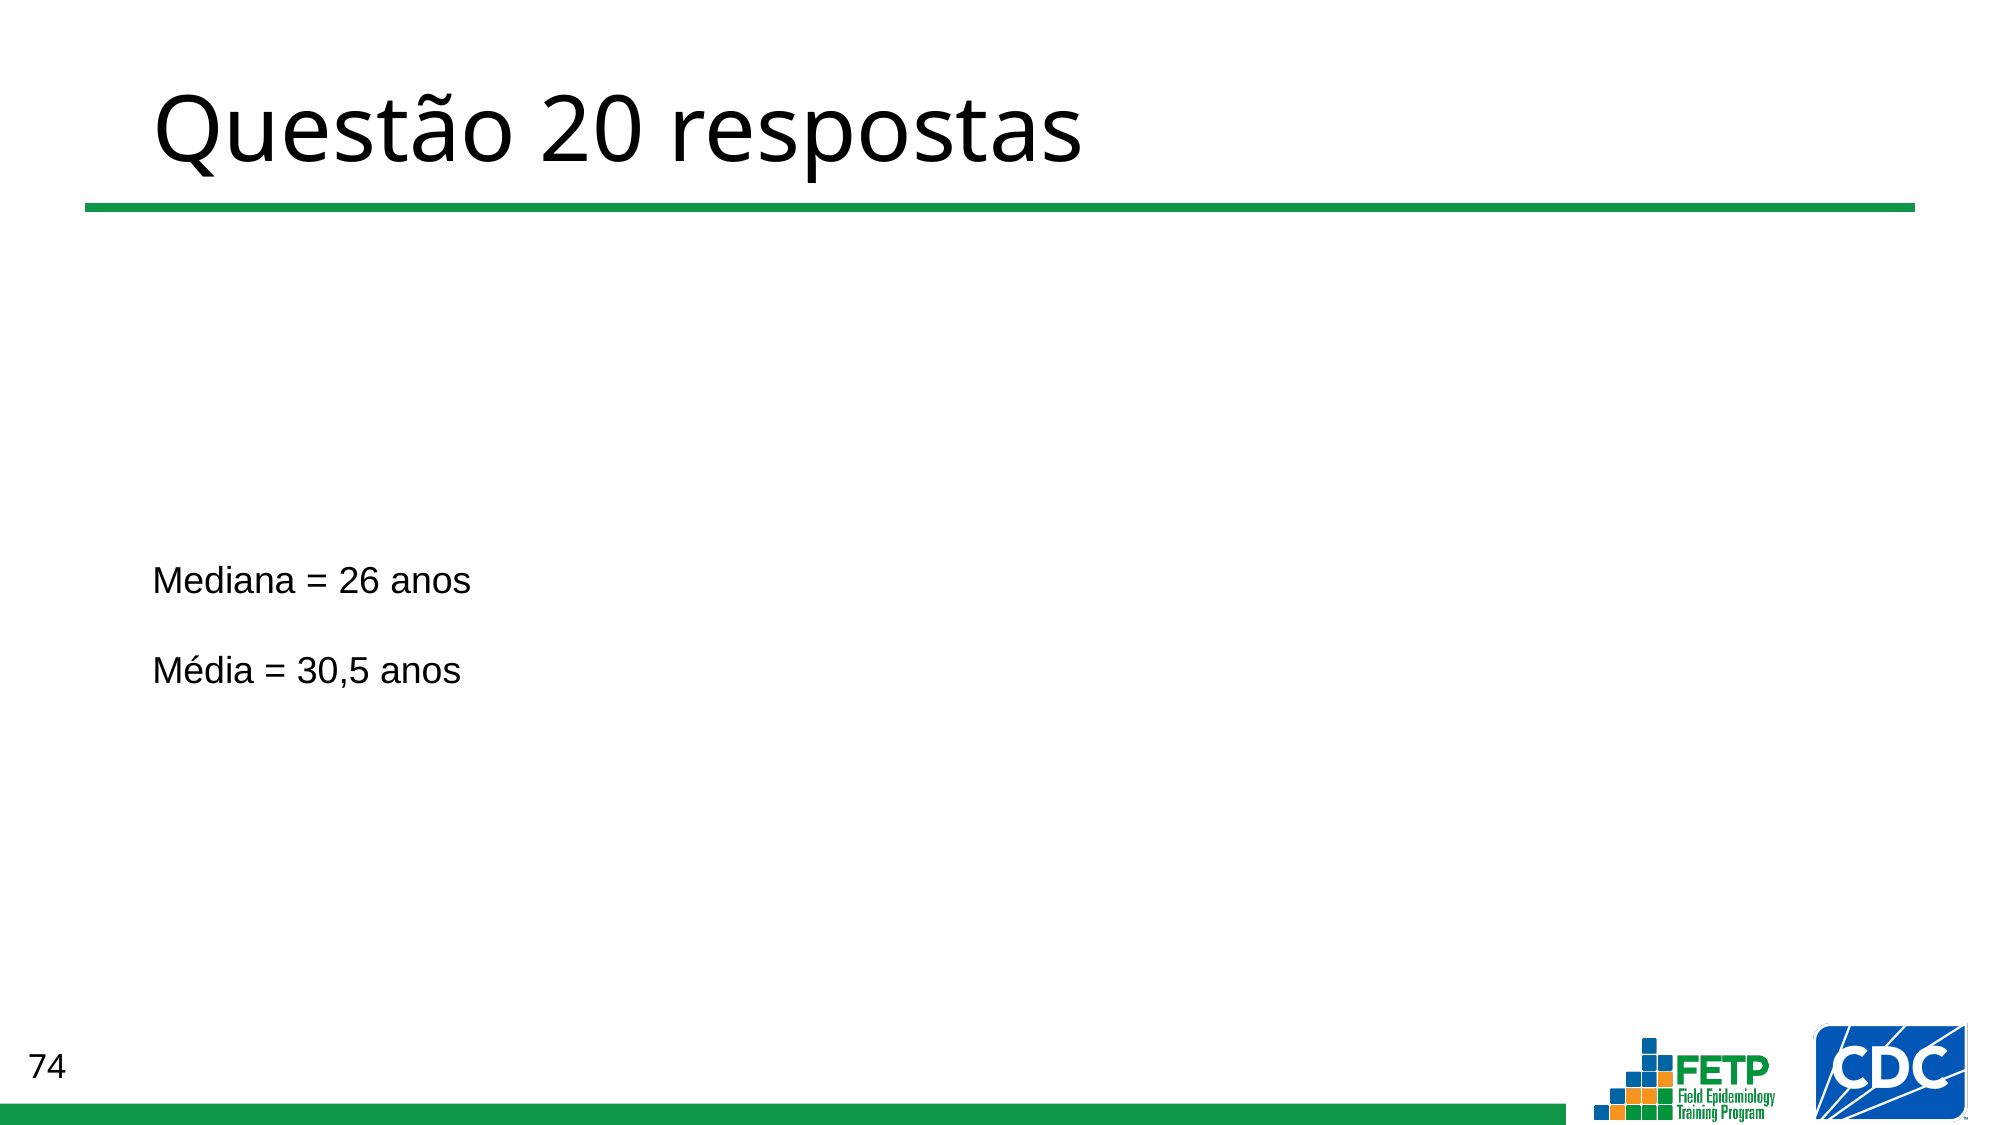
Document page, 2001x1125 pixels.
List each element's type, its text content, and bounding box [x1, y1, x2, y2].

list Mediana = 26 anos Média = 30,5 anos [137, 242, 1725, 1004]
picture [1813, 1023, 1968, 1122]
title Questão 20 respostas [137, 75, 1863, 207]
picture [1594, 1038, 1775, 1122]
